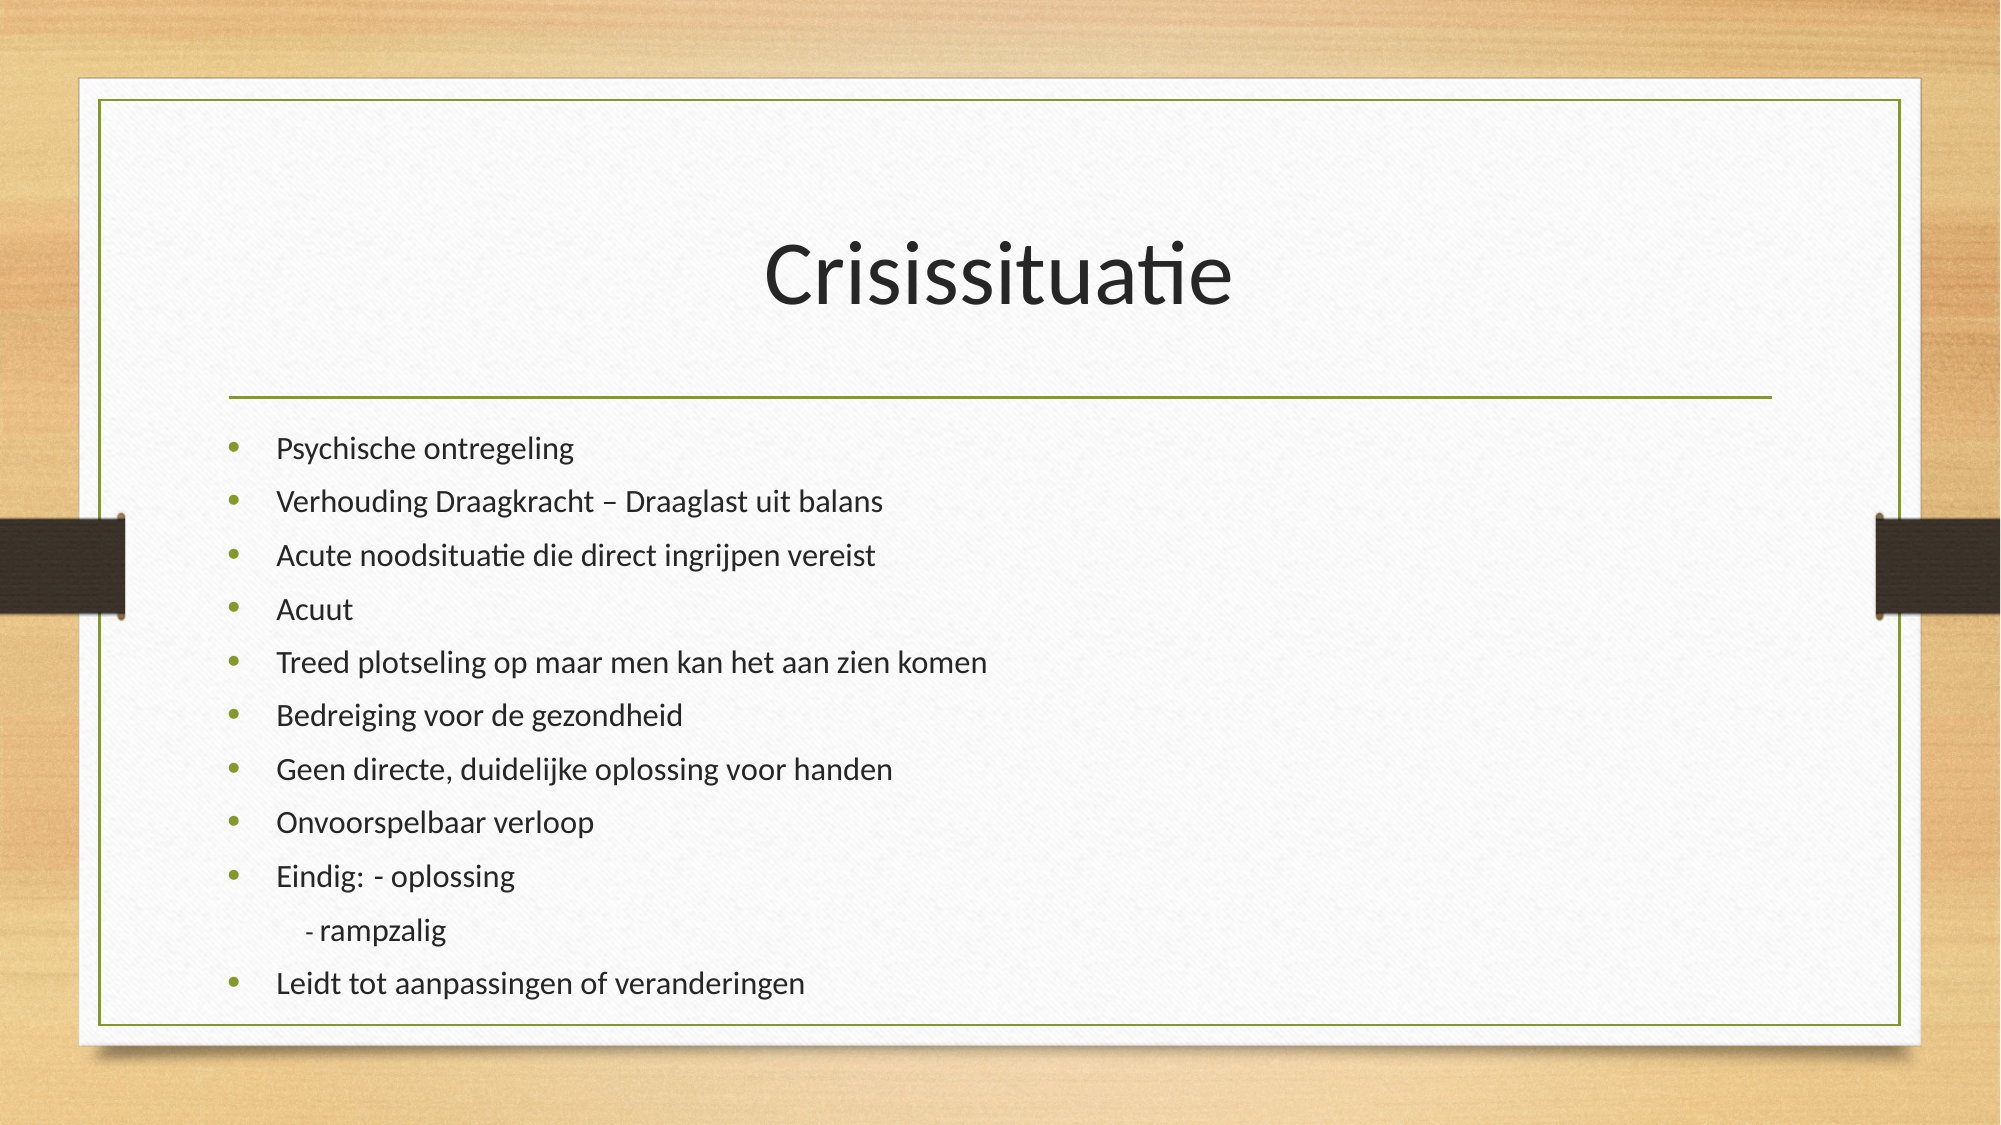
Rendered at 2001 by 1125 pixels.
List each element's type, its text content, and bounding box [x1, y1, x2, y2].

picture [0, 0, 2001, 1125]
list Psychische ontregeling Verhouding Draagkracht – Draaglast uit balans Acute noodsituatie die direct ingrijpen vereist Acuut Treed plotseling op maar men kan het aan zien komen Bedreiging voor de gezondheid Geen directe, duidelijke oplossing voor handen Onvoorspelbaar verloop Eindig: - oplossing - rampzalig Leidt tot aanpassingen of veranderingen [212, 419, 1788, 1012]
title Crisissituatie [212, 161, 1788, 375]
